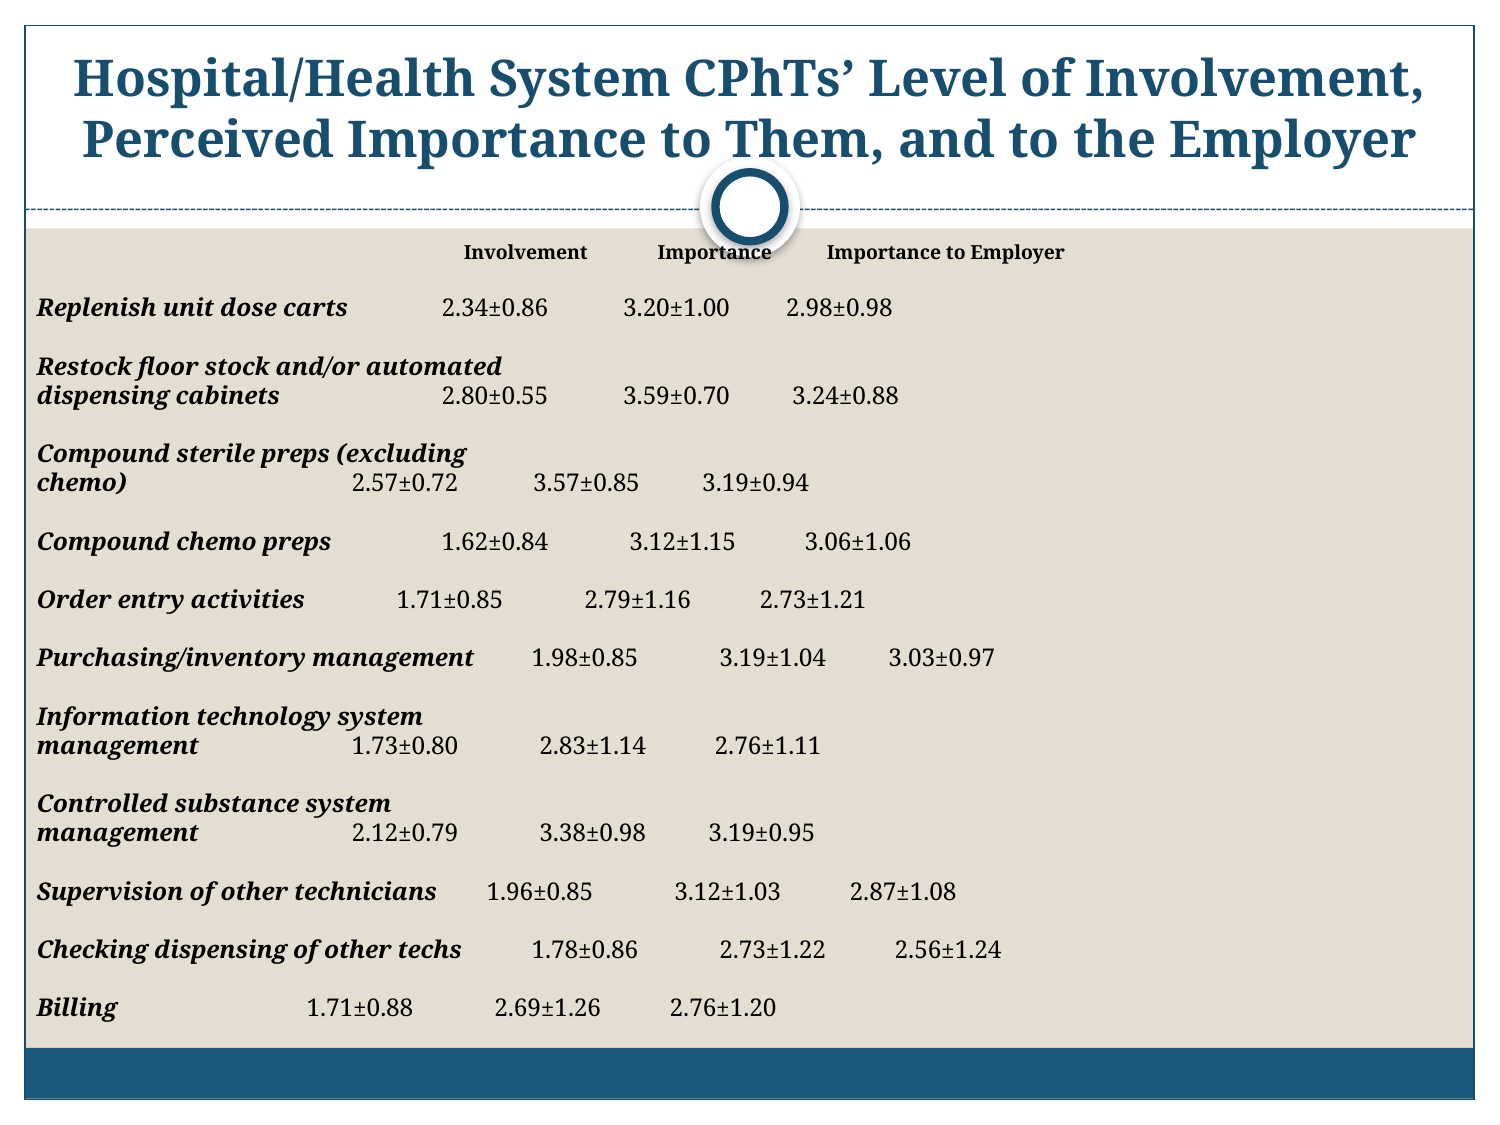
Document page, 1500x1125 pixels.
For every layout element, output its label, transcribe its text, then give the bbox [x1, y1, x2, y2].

title Hospital/Health System CPhTs’ Level of Involvement, Perceived Importance to Them, and to the Employer [0, 0, 1500, 175]
list Involvement Importance Importance to Employer Replenish unit dose carts 2.34±0.86 3.20±1.00 2.98±0.98 Restock floor stock and/or automated dispensing cabinets 2.80±0.55 3.59±0.70 3.24±0.88 Compound sterile preps (excluding chemo) 2.57±0.72 3.57±0.85 3.19±0.94 Compound chemo preps 1.62±0.84 3.12±1.15 3.06±1.06 Order entry activities 1.71±0.85 2.79±1.16 2.73±1.21 Purchasing/inventory management 1.98±0.85 3.19±1.04 3.03±0.97 Information technology system management 1.73±0.80 2.83±1.14 2.76±1.11 Controlled substance system management 2.12±0.79 3.38±0.98 3.19±0.95 Supervision of other technicians 1.96±0.85 3.12±1.03 2.87±1.08 Checking dispensing of other techs 1.78±0.86 2.73±1.22 2.56±1.24 Billing 1.71±0.88 2.69±1.26 2.76±1.20 [21, 232, 1446, 1050]
